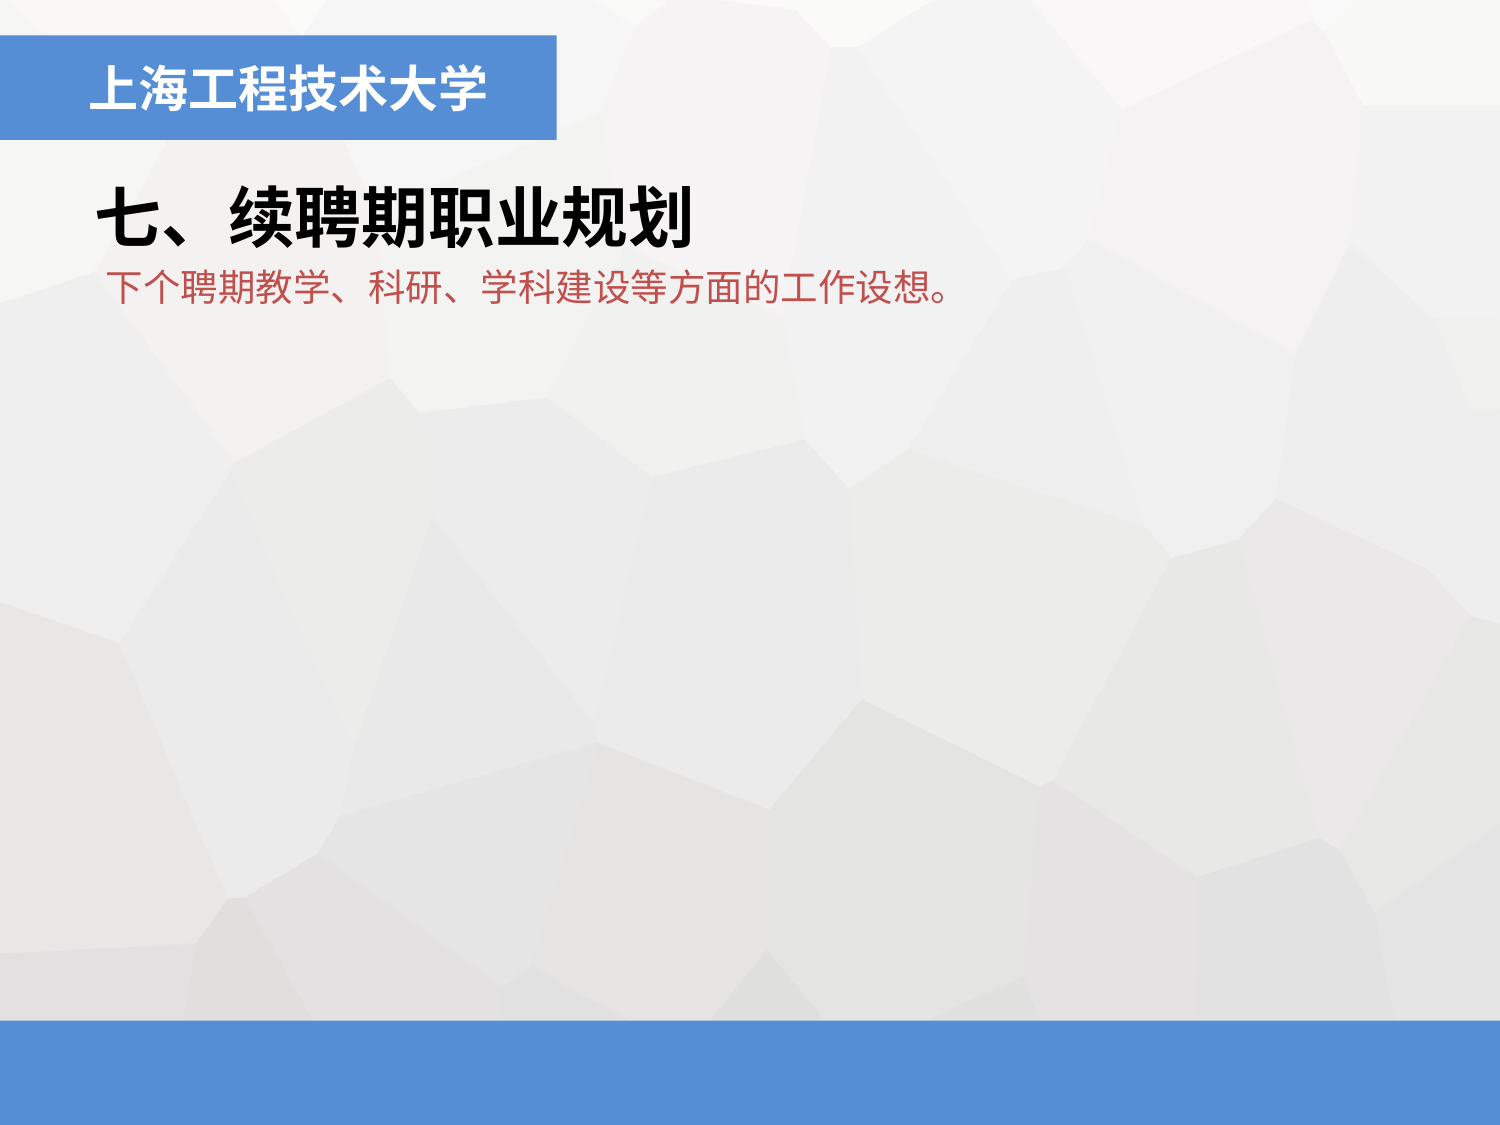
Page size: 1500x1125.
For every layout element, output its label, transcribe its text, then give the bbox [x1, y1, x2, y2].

text_box 下个聘期教学、科研、学科建设等方面的工作设想。 [90, 257, 1181, 317]
text_box [0, 1020, 1500, 1125]
text_box 上海工程技术大学 [73, 49, 504, 125]
text_box [0, 35, 557, 140]
text_box 七、续聘期职业规划 [80, 168, 711, 263]
picture [0, 0, 1500, 1020]
